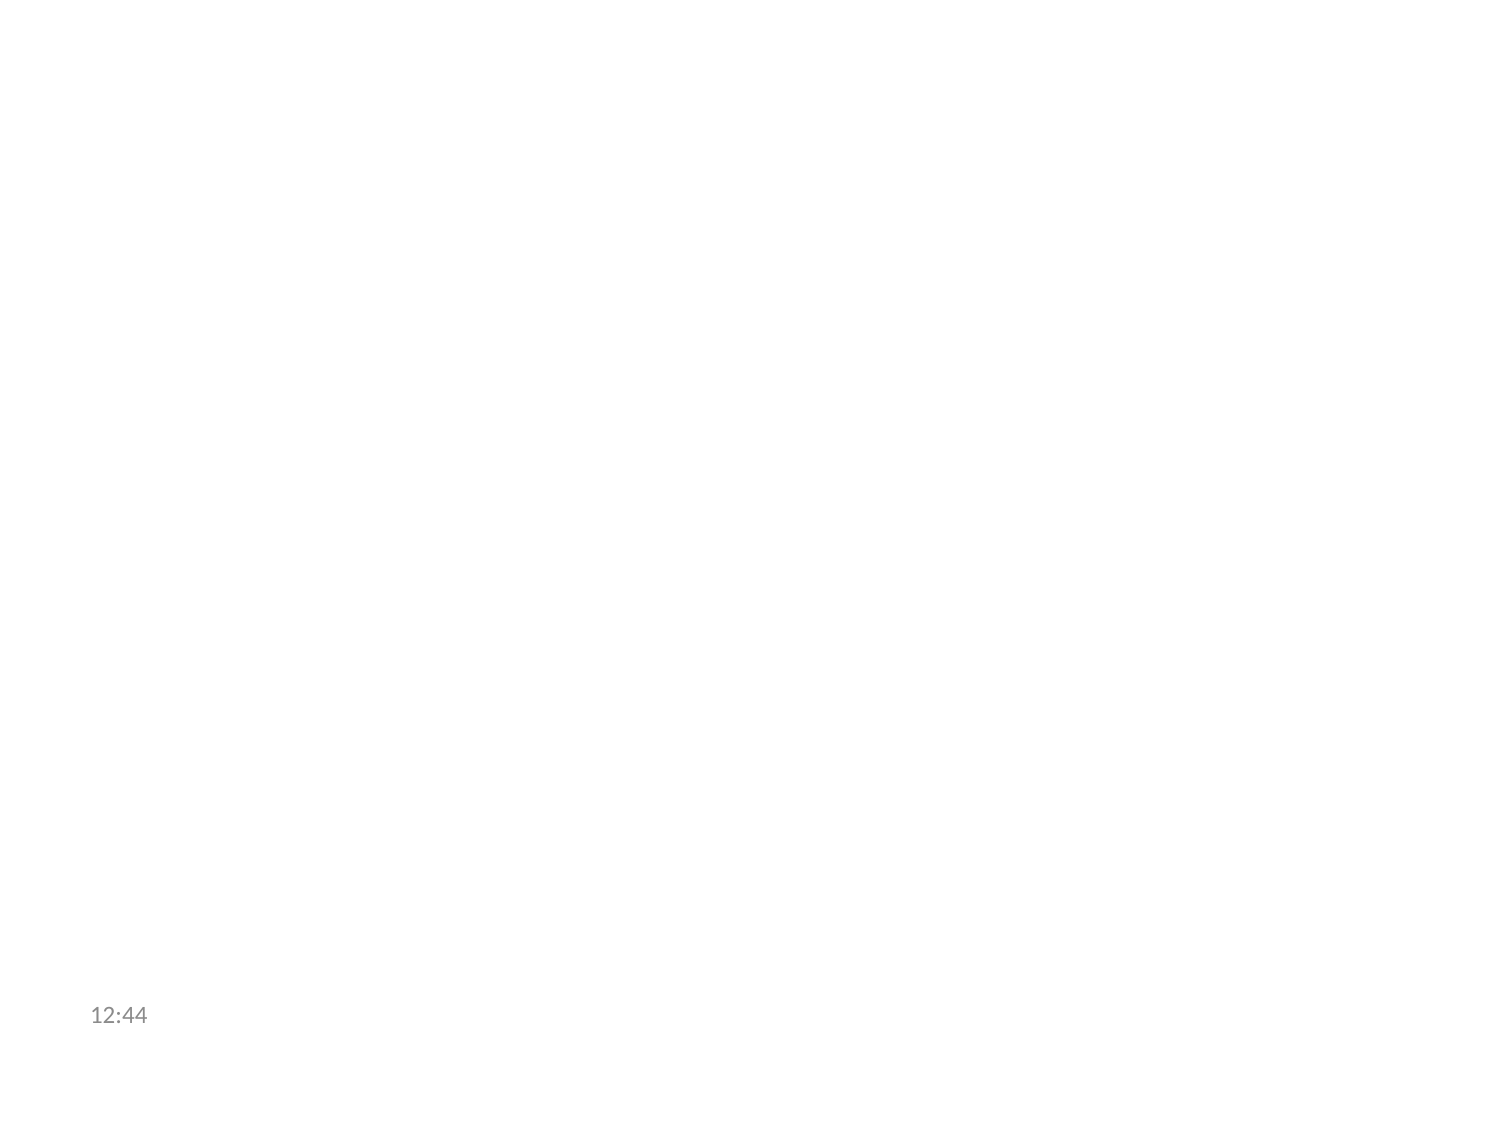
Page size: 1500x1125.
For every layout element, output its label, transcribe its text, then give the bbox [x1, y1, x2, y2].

text_box 15:35 [75, 983, 425, 1044]
